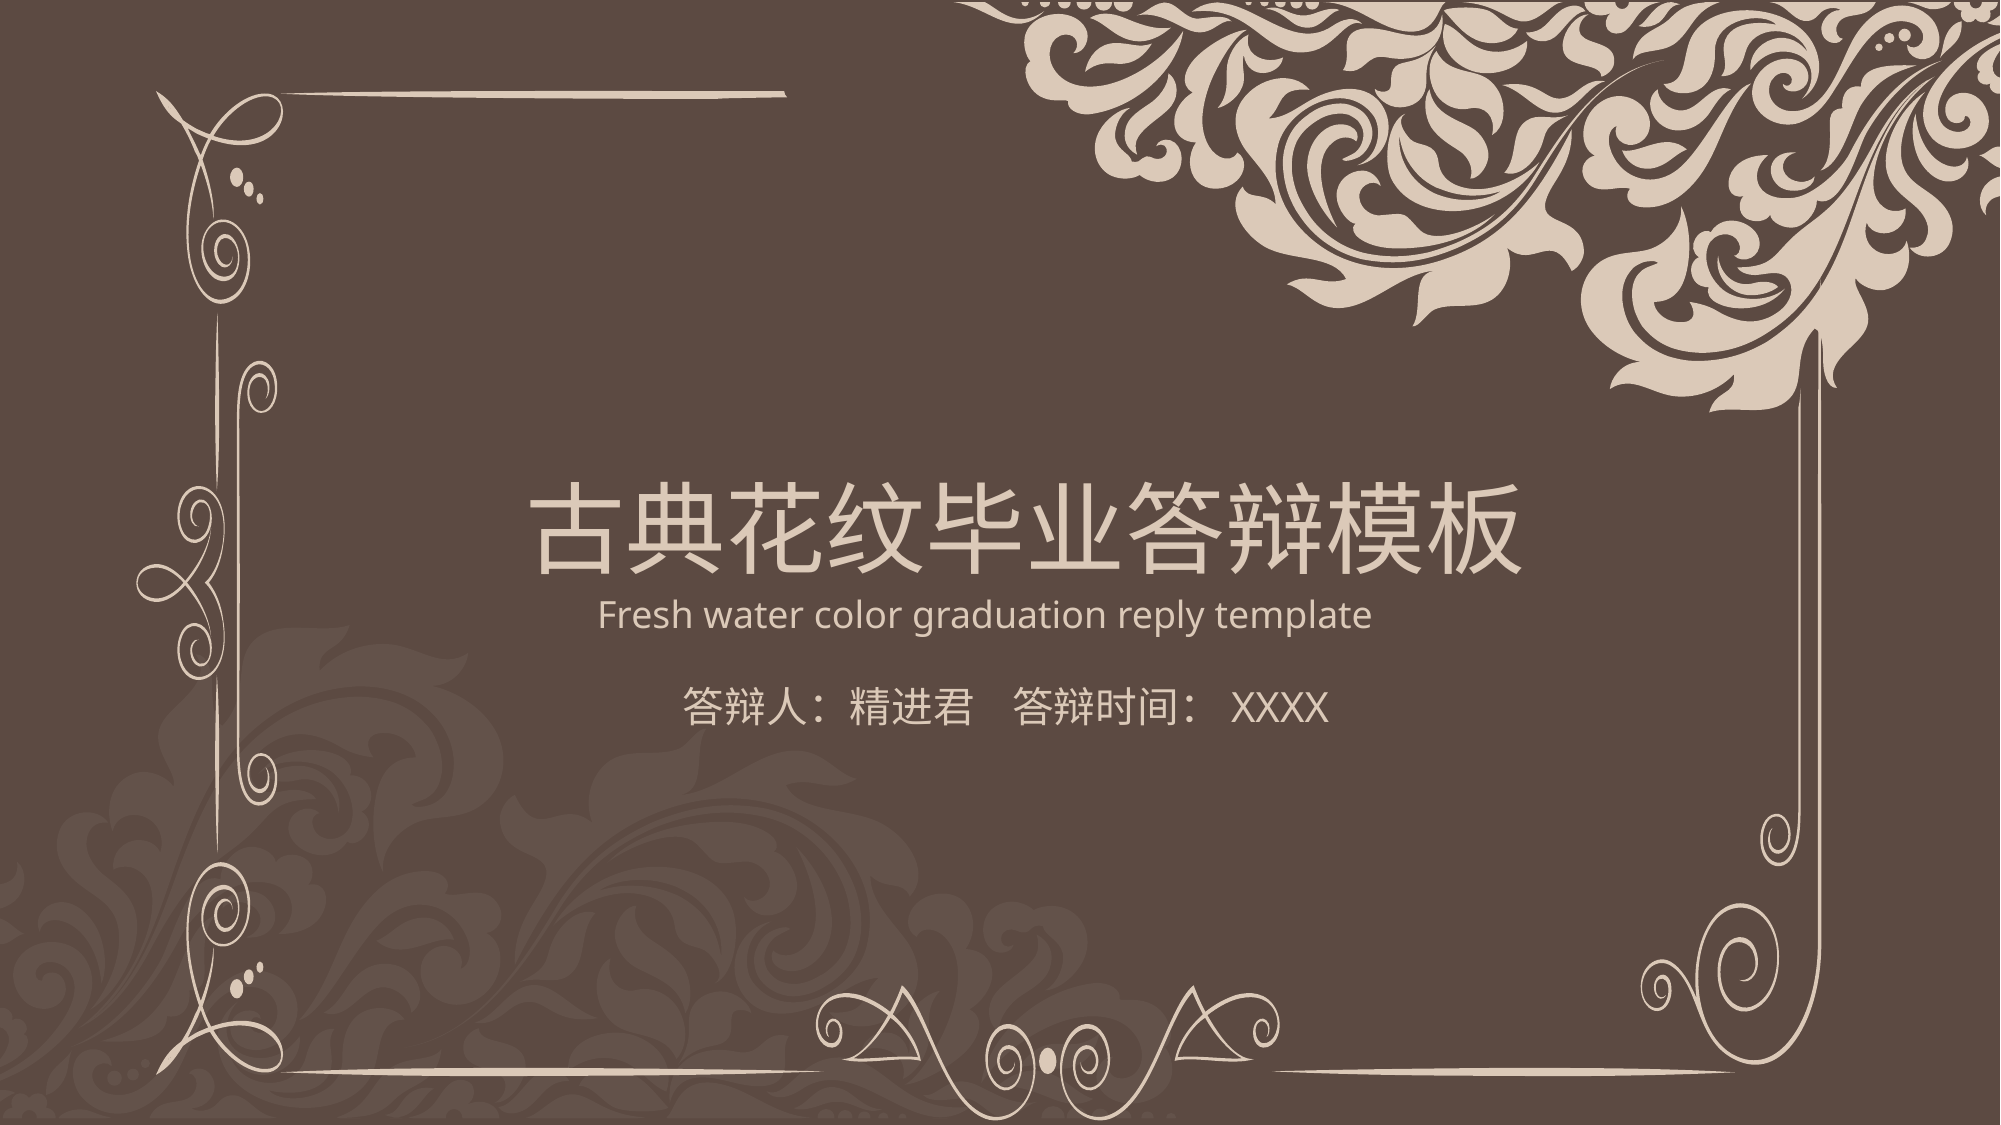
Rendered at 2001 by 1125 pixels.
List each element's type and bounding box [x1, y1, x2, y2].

text_box [0, 0, 2000, 1125]
